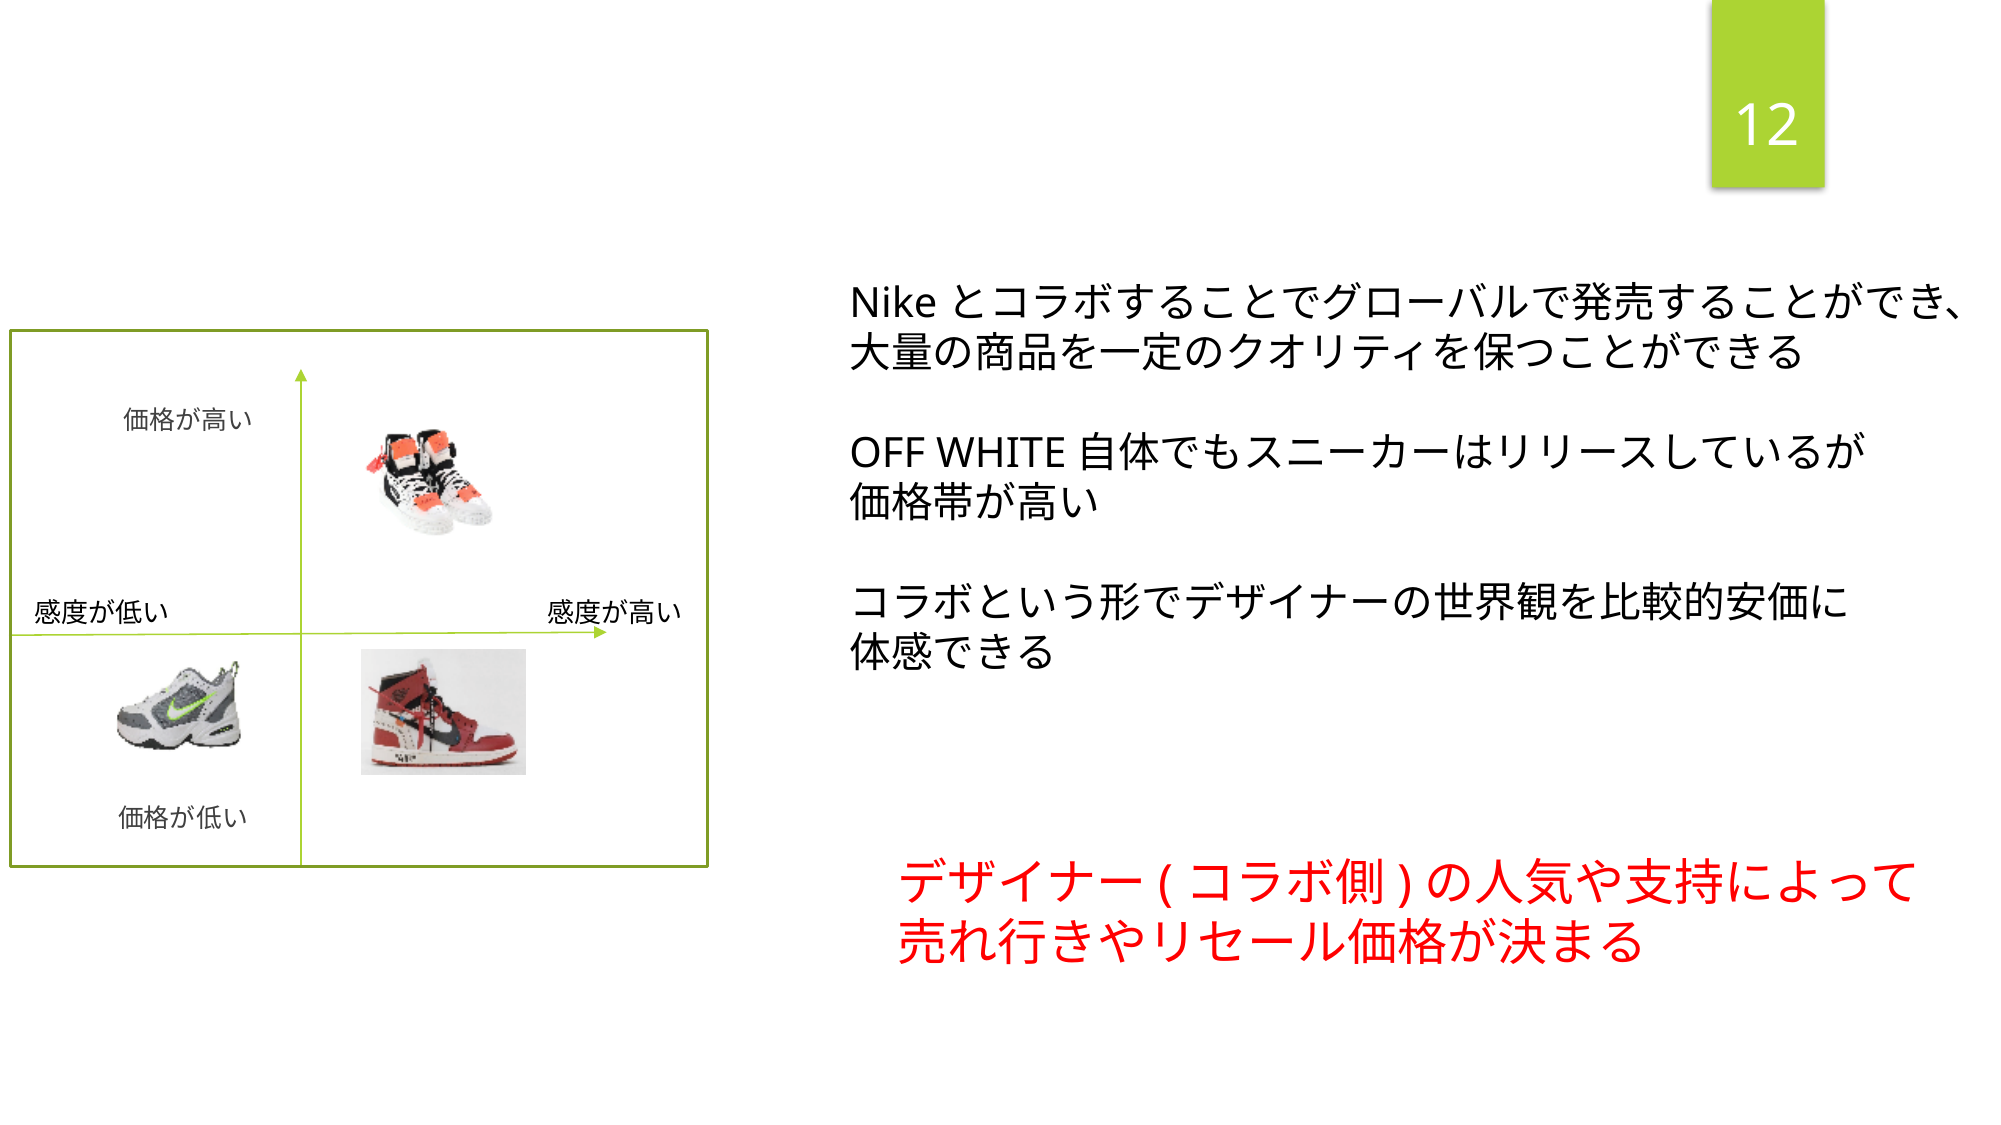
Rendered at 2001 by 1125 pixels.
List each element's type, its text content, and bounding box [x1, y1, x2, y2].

text_box 感度が低い 感度が高い [19, 348, 847, 934]
text_box [9, 329, 709, 868]
slide_number 12 [1698, 48, 1836, 175]
list 価格が高い 価格が低い [0, 396, 9, 844]
text_box デザイナー(コラボ側)の人気や支持によって 売れ行きやリセール価格が決まる [882, 843, 1983, 1039]
picture [364, 395, 495, 548]
picture [361, 649, 526, 775]
text_box Nikeとコラボすることでグローバルで発売することができ、大量の商品を一定のクオリティを保つことができる OFF WHITE自体でもスニーカーはリリースしているが 価格帯が高い コラボという形でデザイナーの世界観を比較的安価に 体感できる [834, 268, 1971, 661]
picture [115, 659, 244, 761]
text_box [9, 631, 607, 636]
